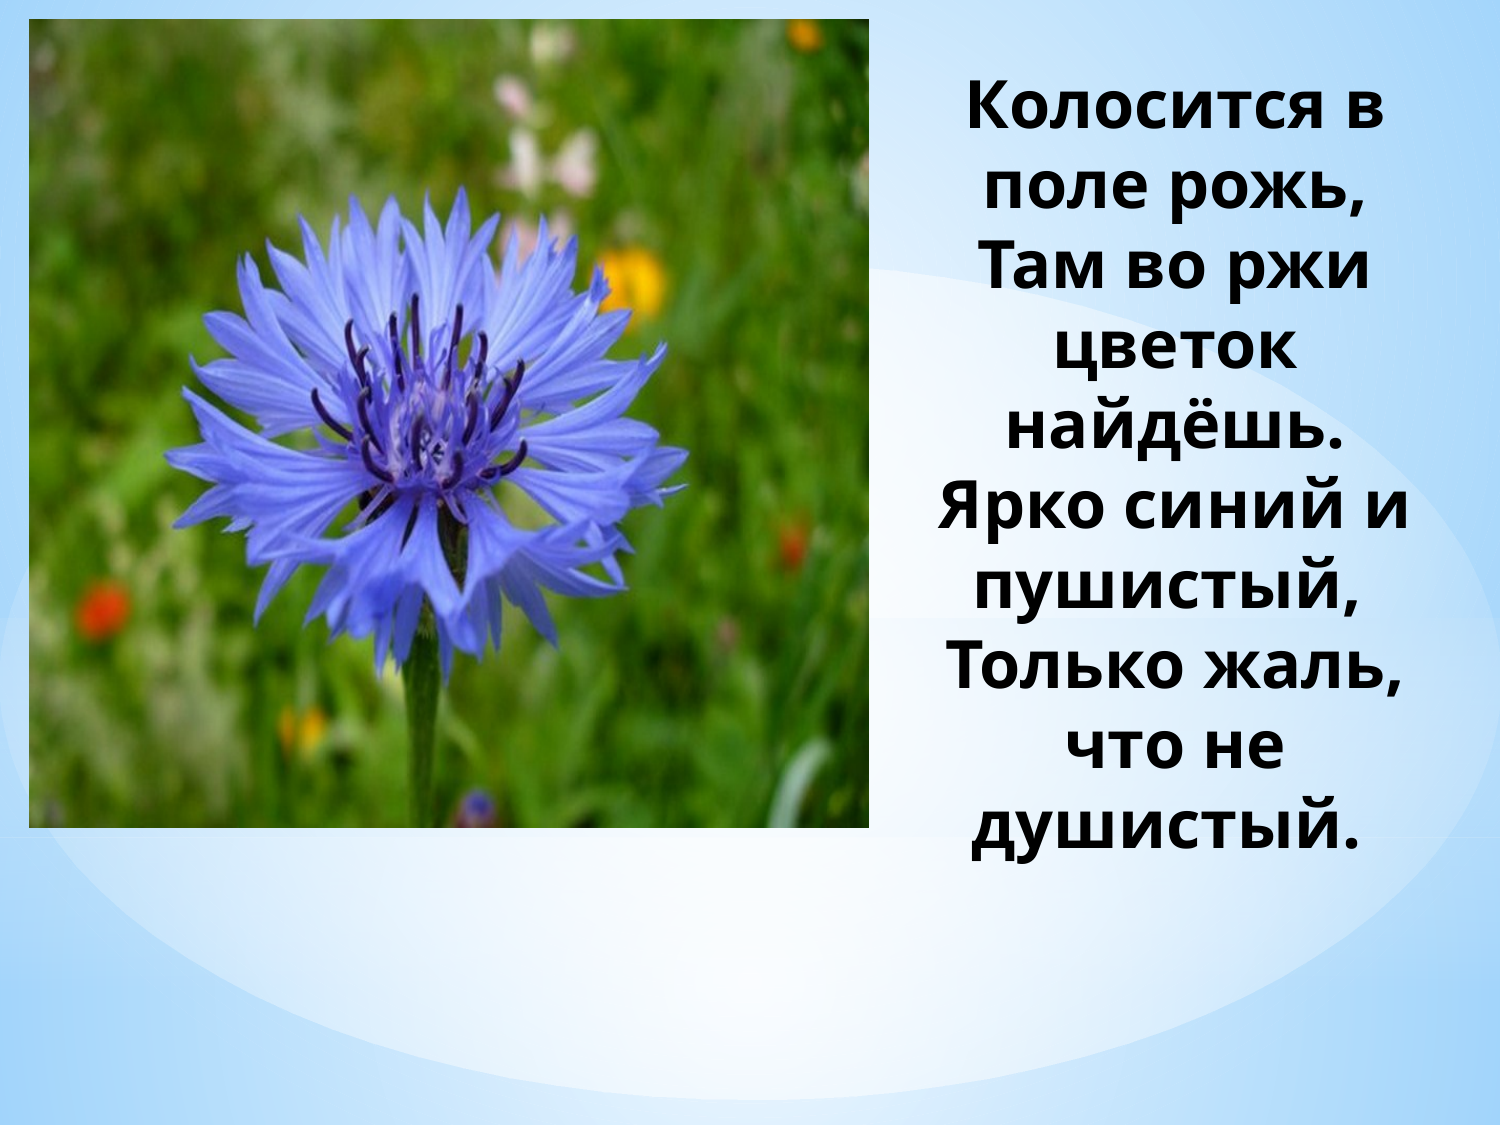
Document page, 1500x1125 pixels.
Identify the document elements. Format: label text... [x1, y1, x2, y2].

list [29, 18, 869, 828]
title Колосится в поле рожь, Там во ржи цветок найдёшь. Ярко синий и пушистый, Только жаль, что не душистый. [903, 54, 1447, 905]
